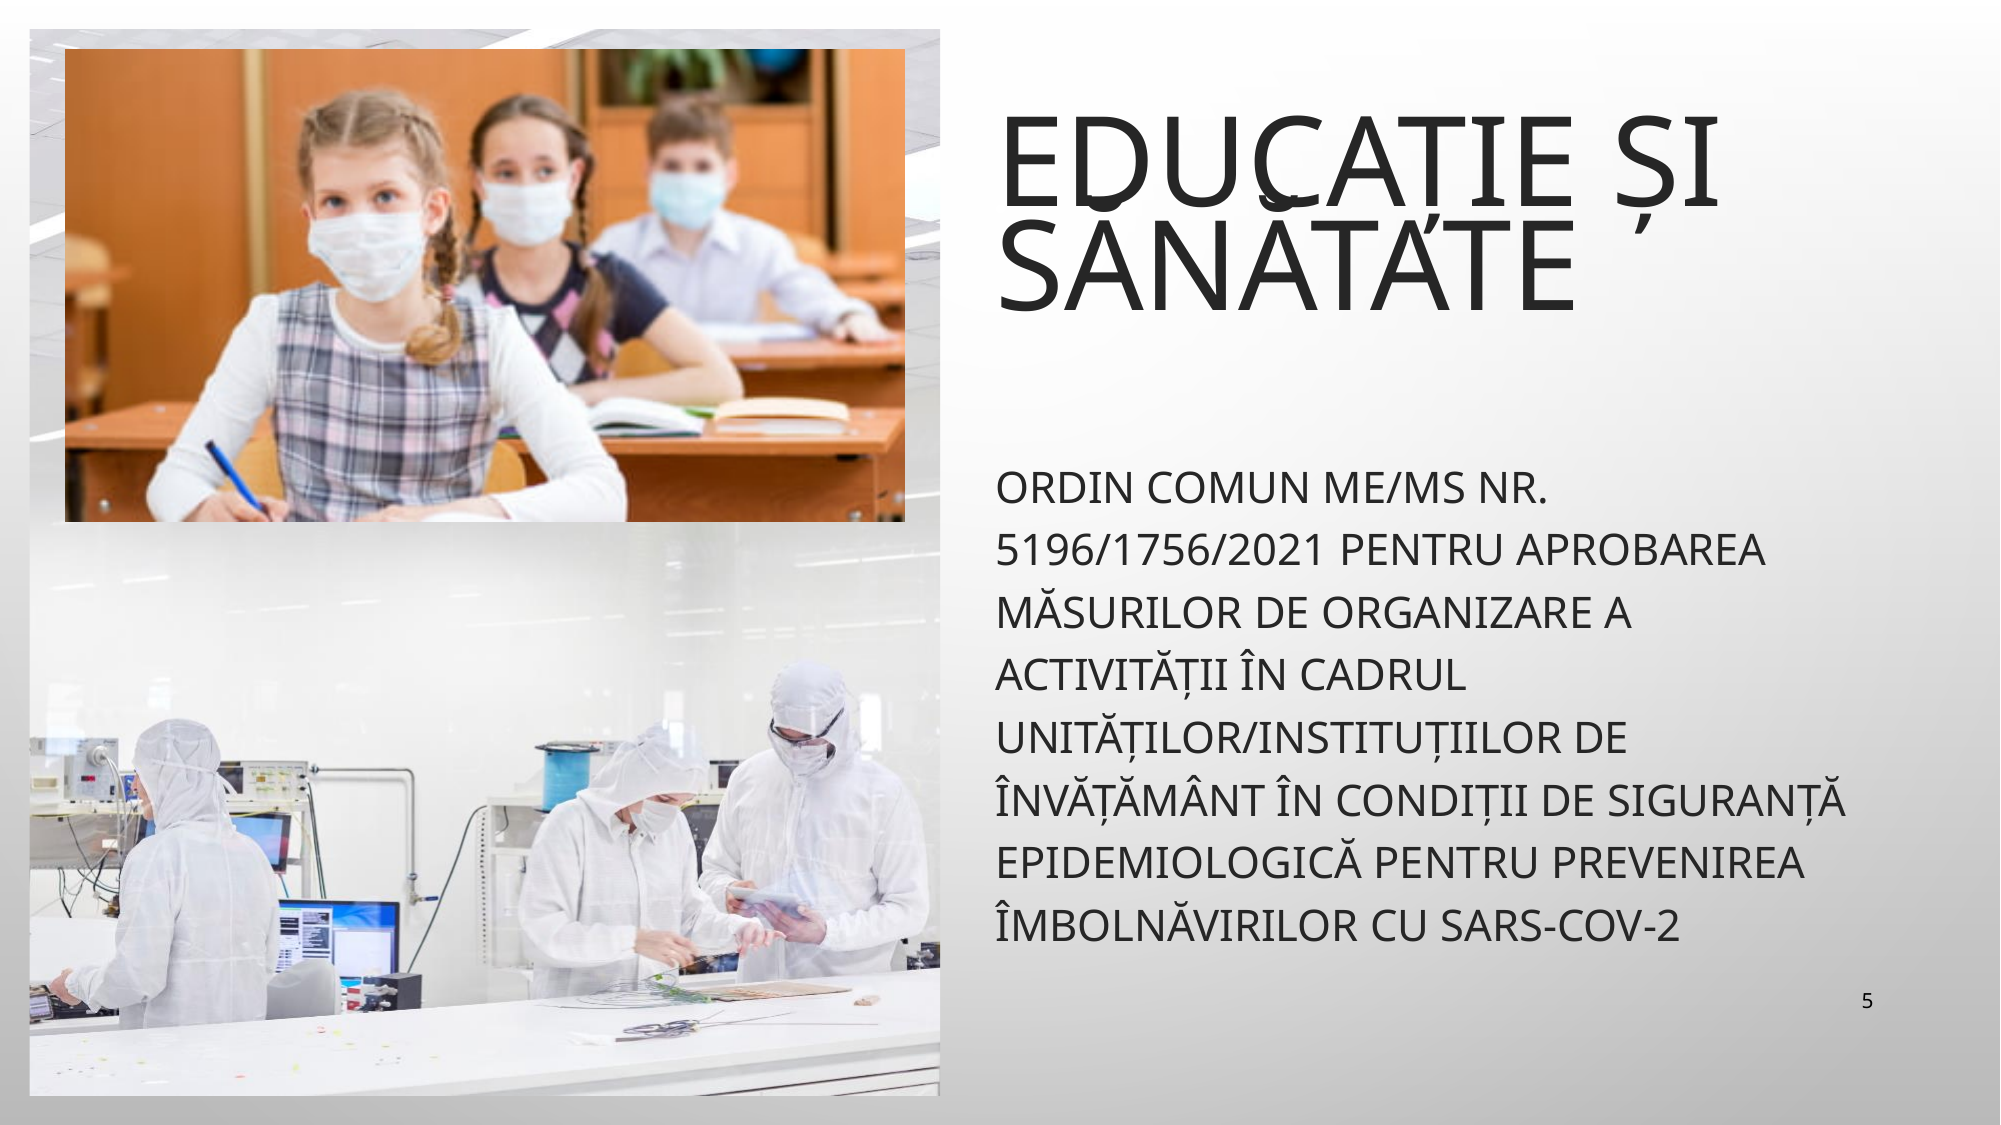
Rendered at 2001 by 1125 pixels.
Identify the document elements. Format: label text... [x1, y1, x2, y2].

slide_number 5 [1797, 972, 1889, 1032]
title Educație și sănătate [980, 82, 1873, 344]
subtitle Ordin comun ME/MS nr. 5196/1756/2021 pentru aprobarea măsurilor de organizare a activității în cadrul unităților/instituțiilor de învățământ în condiții de siguranță epidemiologică pentru prevenirea îmbolnăvirilor cu SARS-CoV-2 [980, 441, 1873, 1002]
picture [0, 0, 2000, 1125]
